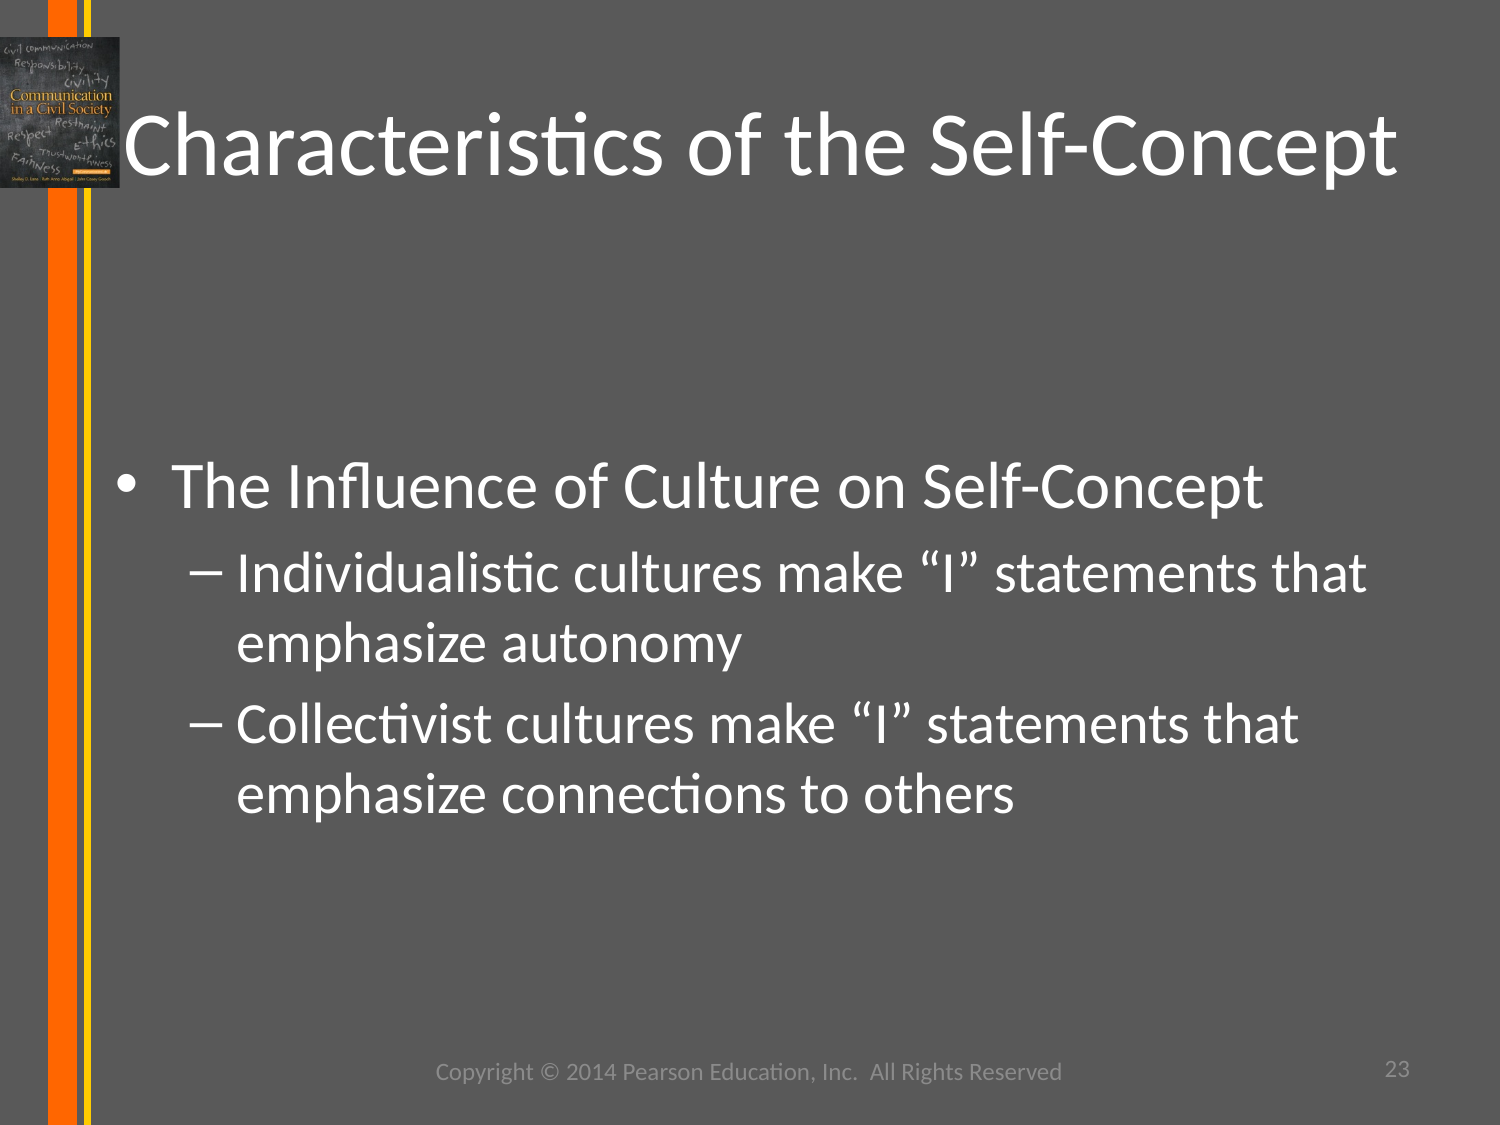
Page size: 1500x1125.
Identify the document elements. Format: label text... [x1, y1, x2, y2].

picture [0, 37, 120, 188]
title Characteristics of the Self-Concept [99, 44, 1426, 233]
list The Influence of Culture on Self-Concept Individualistic cultures make “I” statements that emphasize autonomy Collectivist cultures make “I” statements that emphasize connections to others [99, 262, 1426, 1006]
footer Copyright © 2014 Pearson Education, Inc. All Rights Reserved [75, 1037, 1425, 1103]
slide_number 23 [1074, 1037, 1425, 1098]
